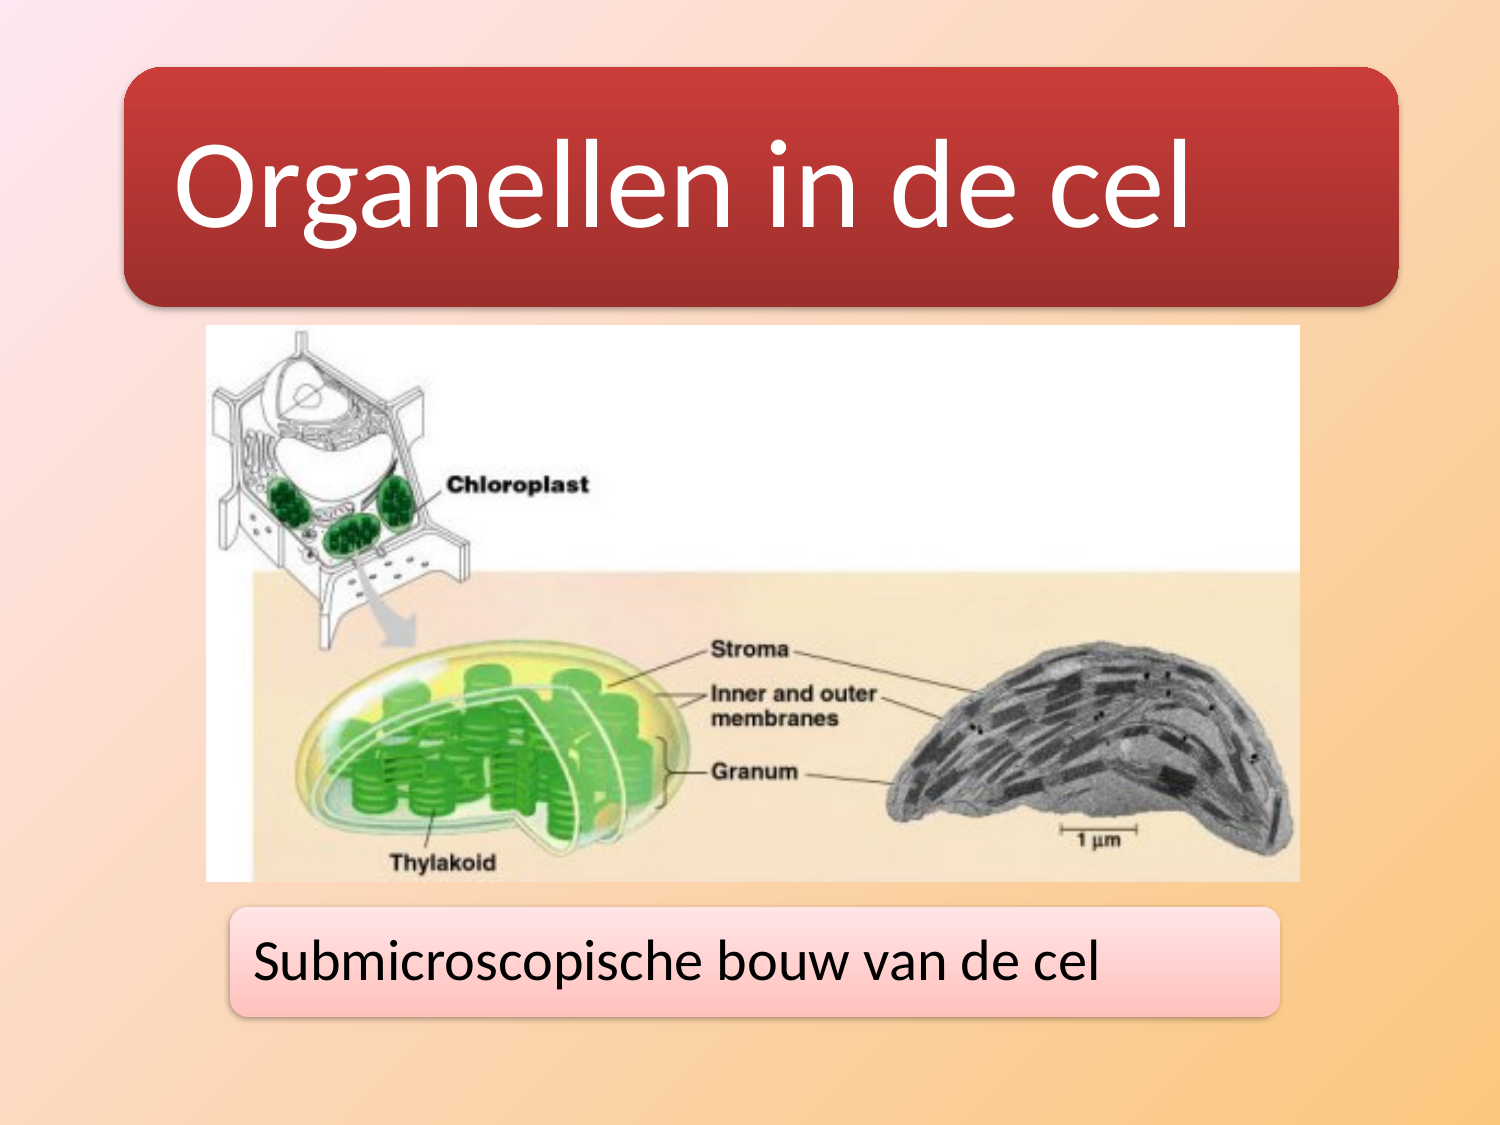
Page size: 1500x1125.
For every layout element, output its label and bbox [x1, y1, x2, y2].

text_box [229, 904, 1281, 1020]
text_box [123, 66, 1400, 308]
picture [206, 325, 1301, 882]
